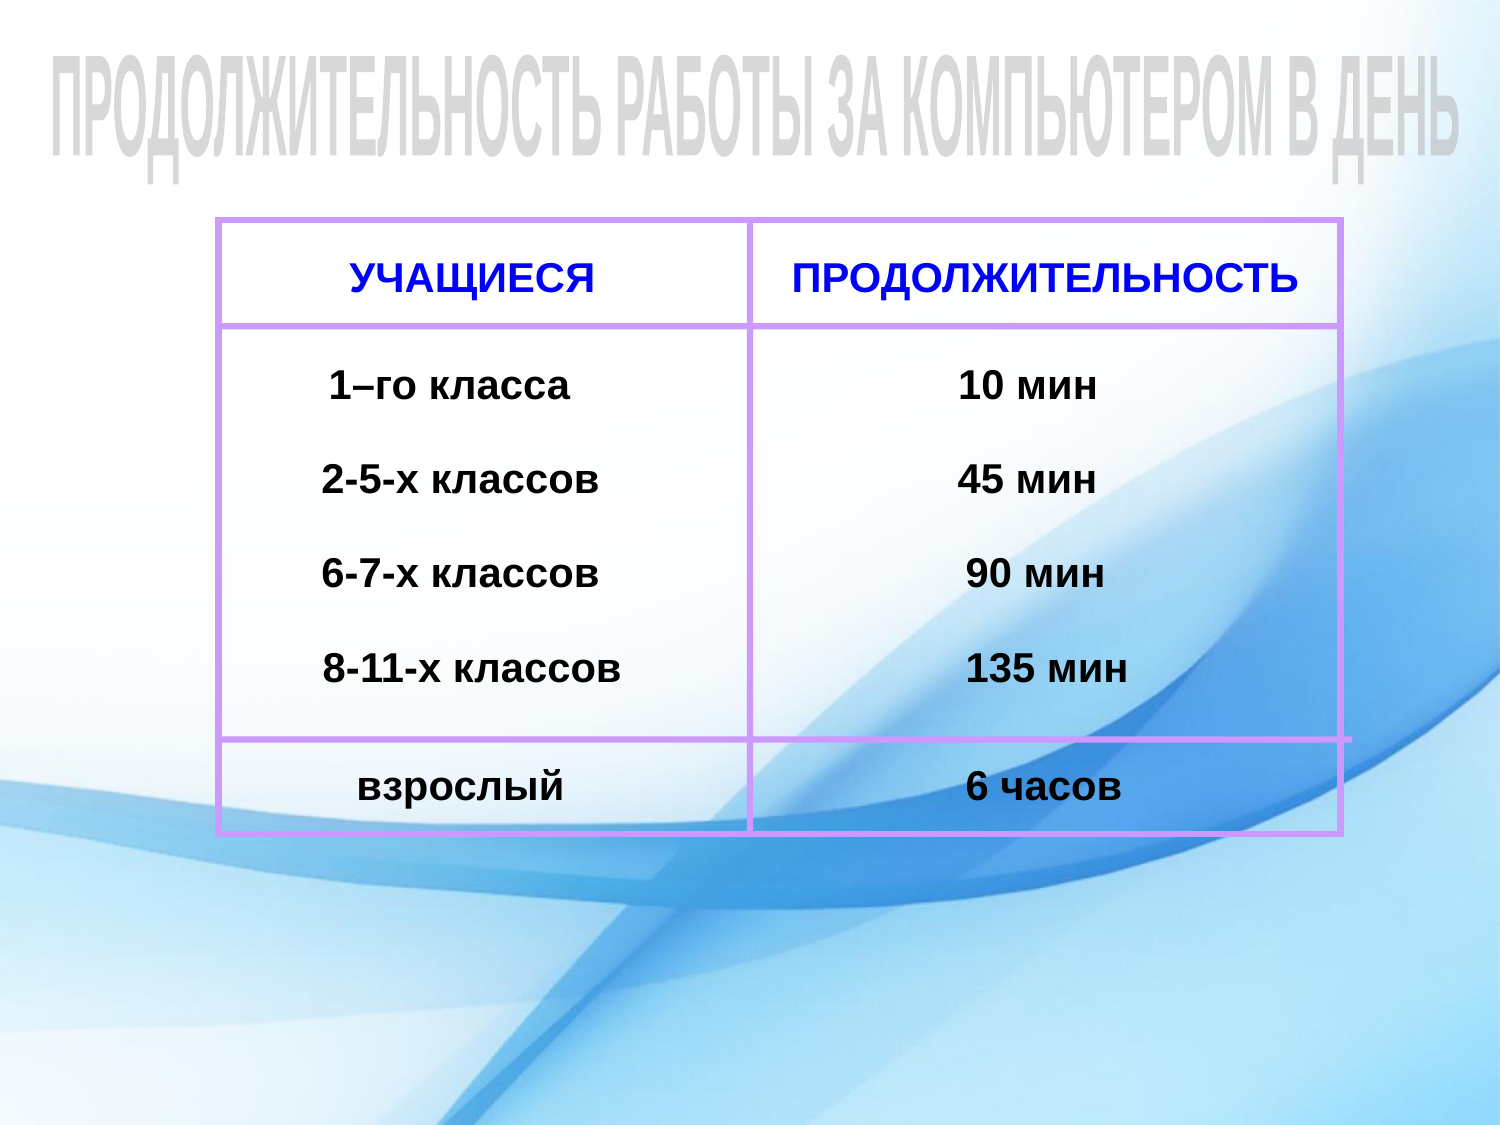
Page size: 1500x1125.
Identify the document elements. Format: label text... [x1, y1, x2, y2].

text_box взрослый [301, 751, 620, 817]
text_box [751, 327, 1341, 739]
text_box 6 часов [950, 751, 1140, 817]
text_box [218, 740, 750, 834]
text_box 10 мин [891, 350, 1175, 415]
text_box [218, 219, 1341, 326]
text_box 6-7-х классов [301, 538, 620, 604]
text_box УЧАЩИЕСЯ [312, 243, 632, 309]
text_box ПРОДОЛЖИТЕЛЬНОСТЬ [773, 243, 1317, 309]
text_box 135 мин [950, 633, 1164, 699]
picture [0, 0, 1500, 1125]
text_box 1–го класса [312, 350, 597, 415]
text_box 2-5-х классов [301, 444, 620, 509]
text_box [218, 327, 750, 739]
text_box 8-11-х классов [301, 633, 644, 699]
text_box 90 мин [950, 538, 1129, 604]
text_box 45 мин [903, 444, 1152, 509]
text_box [751, 740, 1341, 834]
